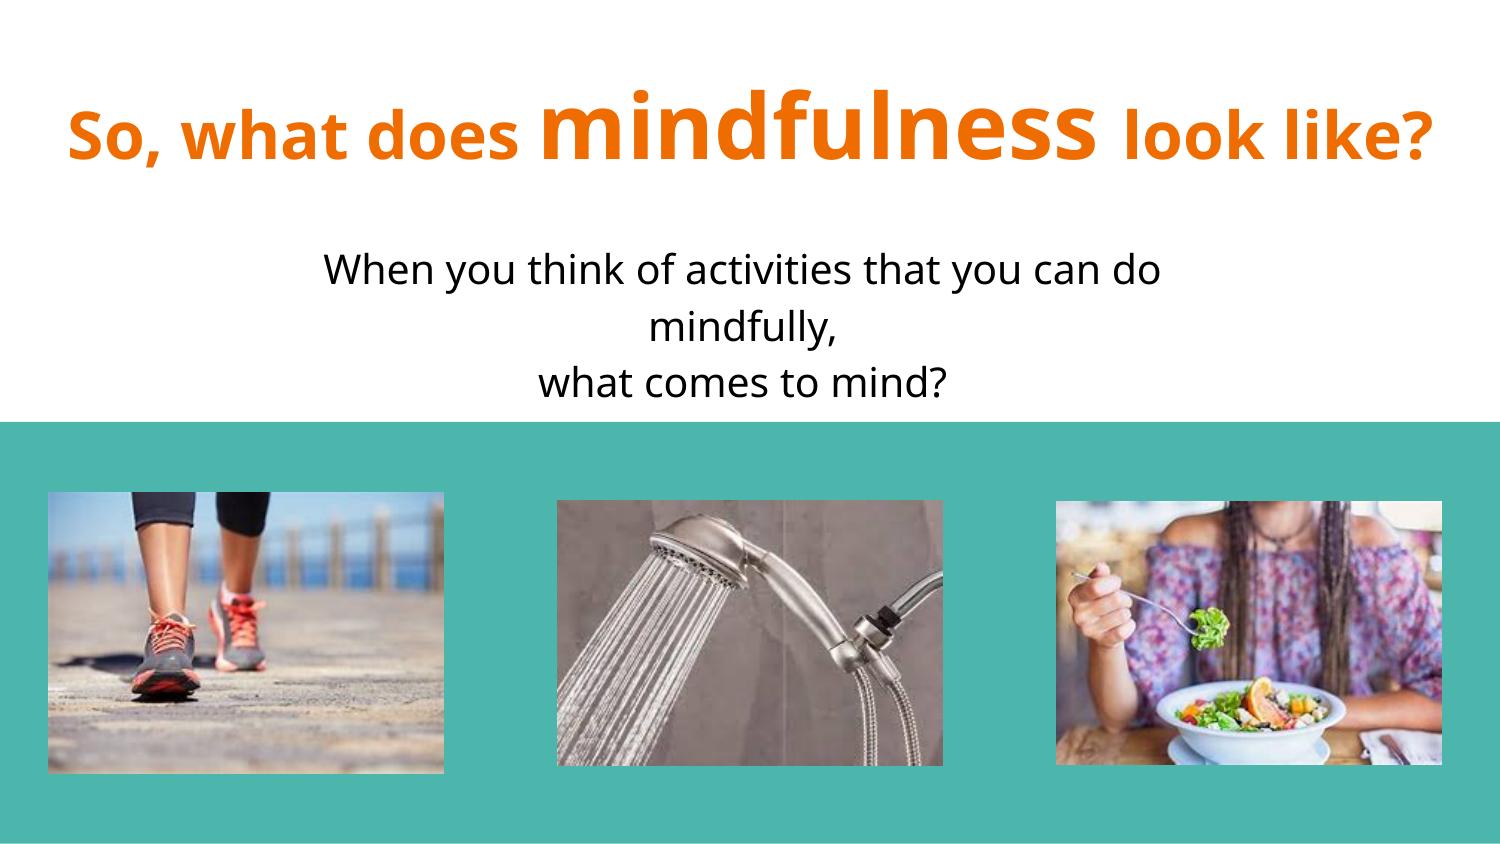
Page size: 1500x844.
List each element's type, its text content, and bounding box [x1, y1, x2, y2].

title So, what does mindfulness look like? [48, 46, 1455, 201]
picture [557, 499, 943, 766]
picture [47, 492, 444, 774]
picture [1056, 501, 1442, 765]
list When you think of activities that you can do mindfully, what comes to mind? [237, 220, 1248, 422]
